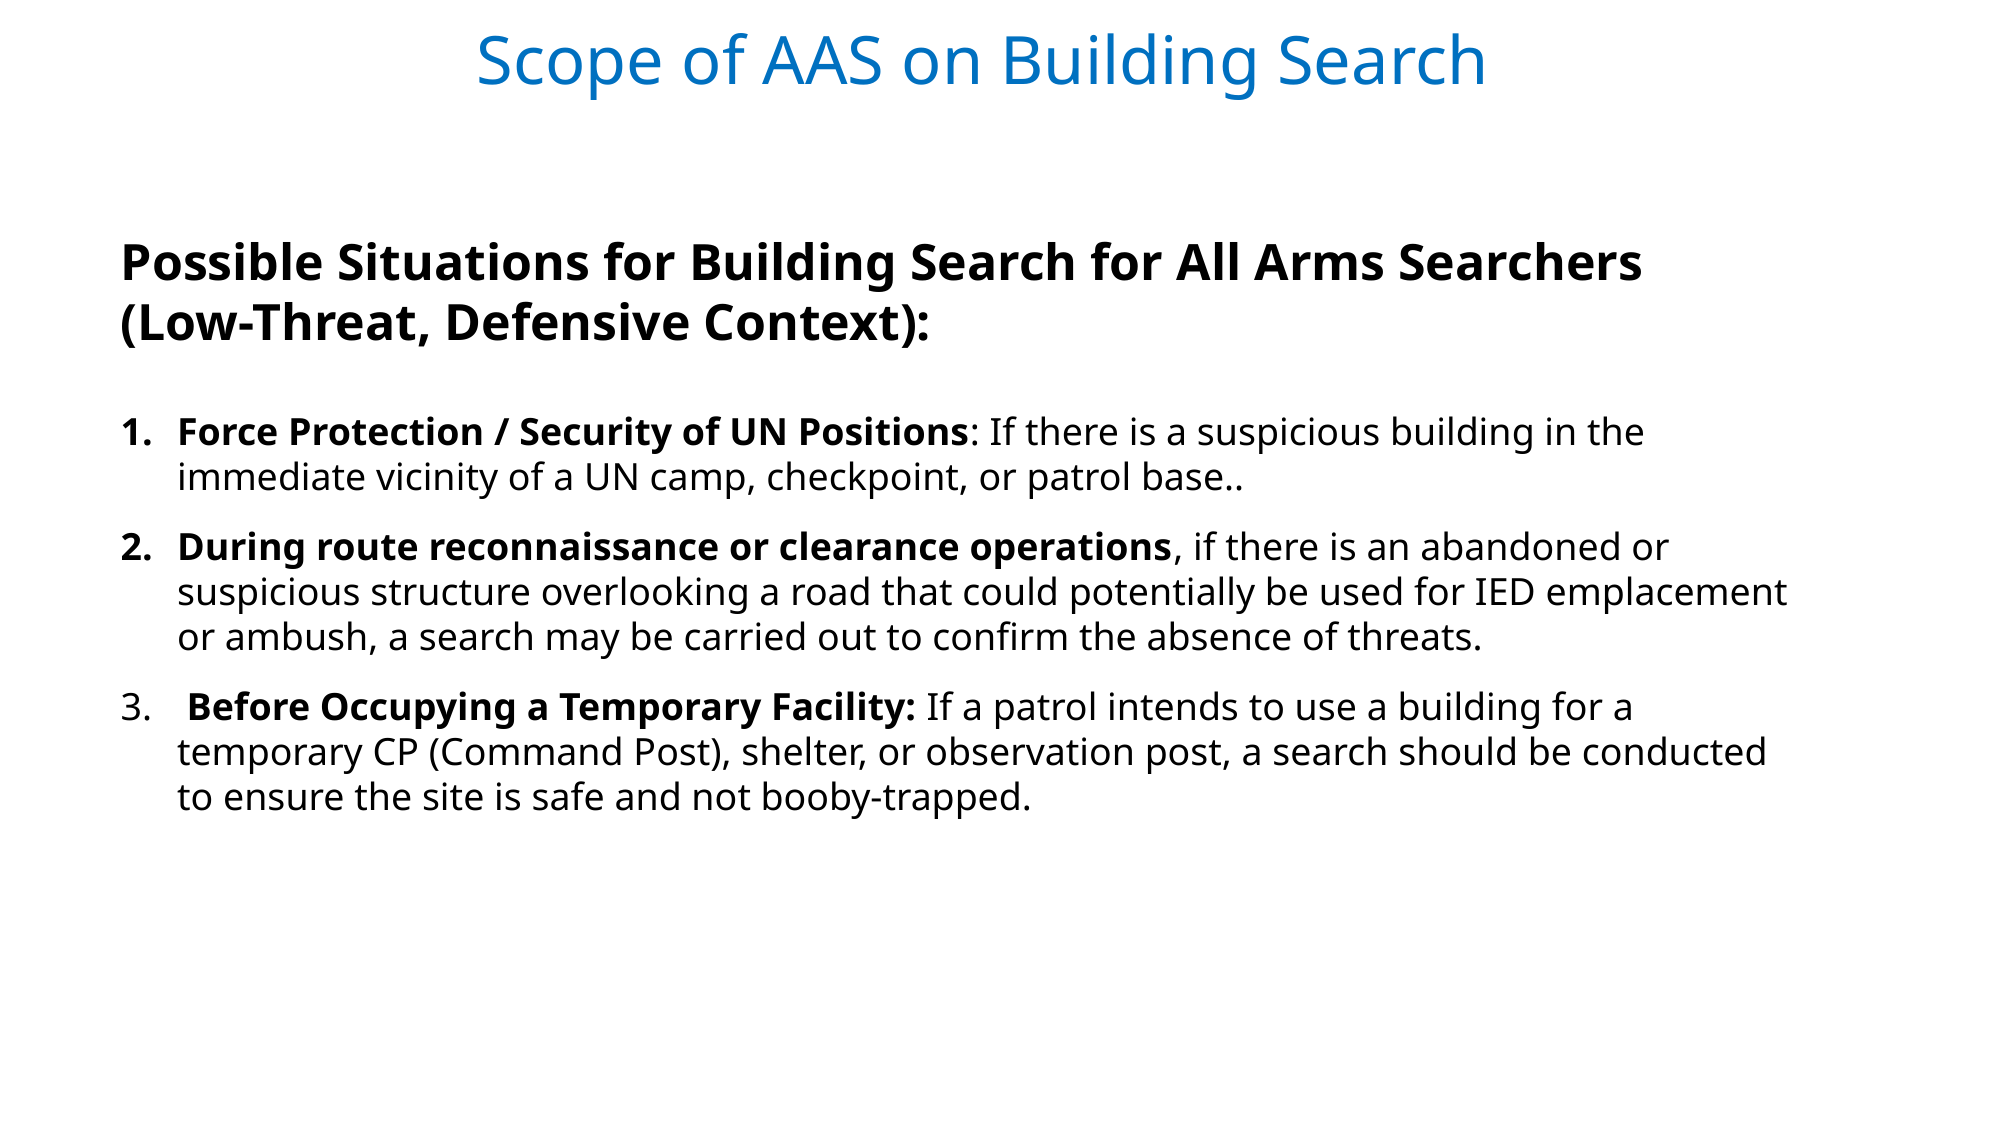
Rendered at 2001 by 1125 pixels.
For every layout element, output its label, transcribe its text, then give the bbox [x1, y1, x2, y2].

text_box Scope of AAS on Building Search [282, 2, 1685, 106]
text_box Possible Situations for Building Search for All Arms Searchers (Low-Threat, Defensive Context): Force Protection / Security of UN Positions: If there is a suspicious building in the immediate vicinity of a UN camp, checkpoint, or patrol base.. During route reconnaissance or clearance operations, if there is an abandoned or suspicious structure overlooking a road that could potentially be used for IED emplacement or ambush, a search may be carried out to confirm the absence of threats. Before Occupying a Temporary Facility: If a patrol intends to use a building for a temporary CP (Command Post), shelter, or observation post, a search should be conducted to ensure the site is safe and not booby-trapped. [105, 222, 1826, 896]
